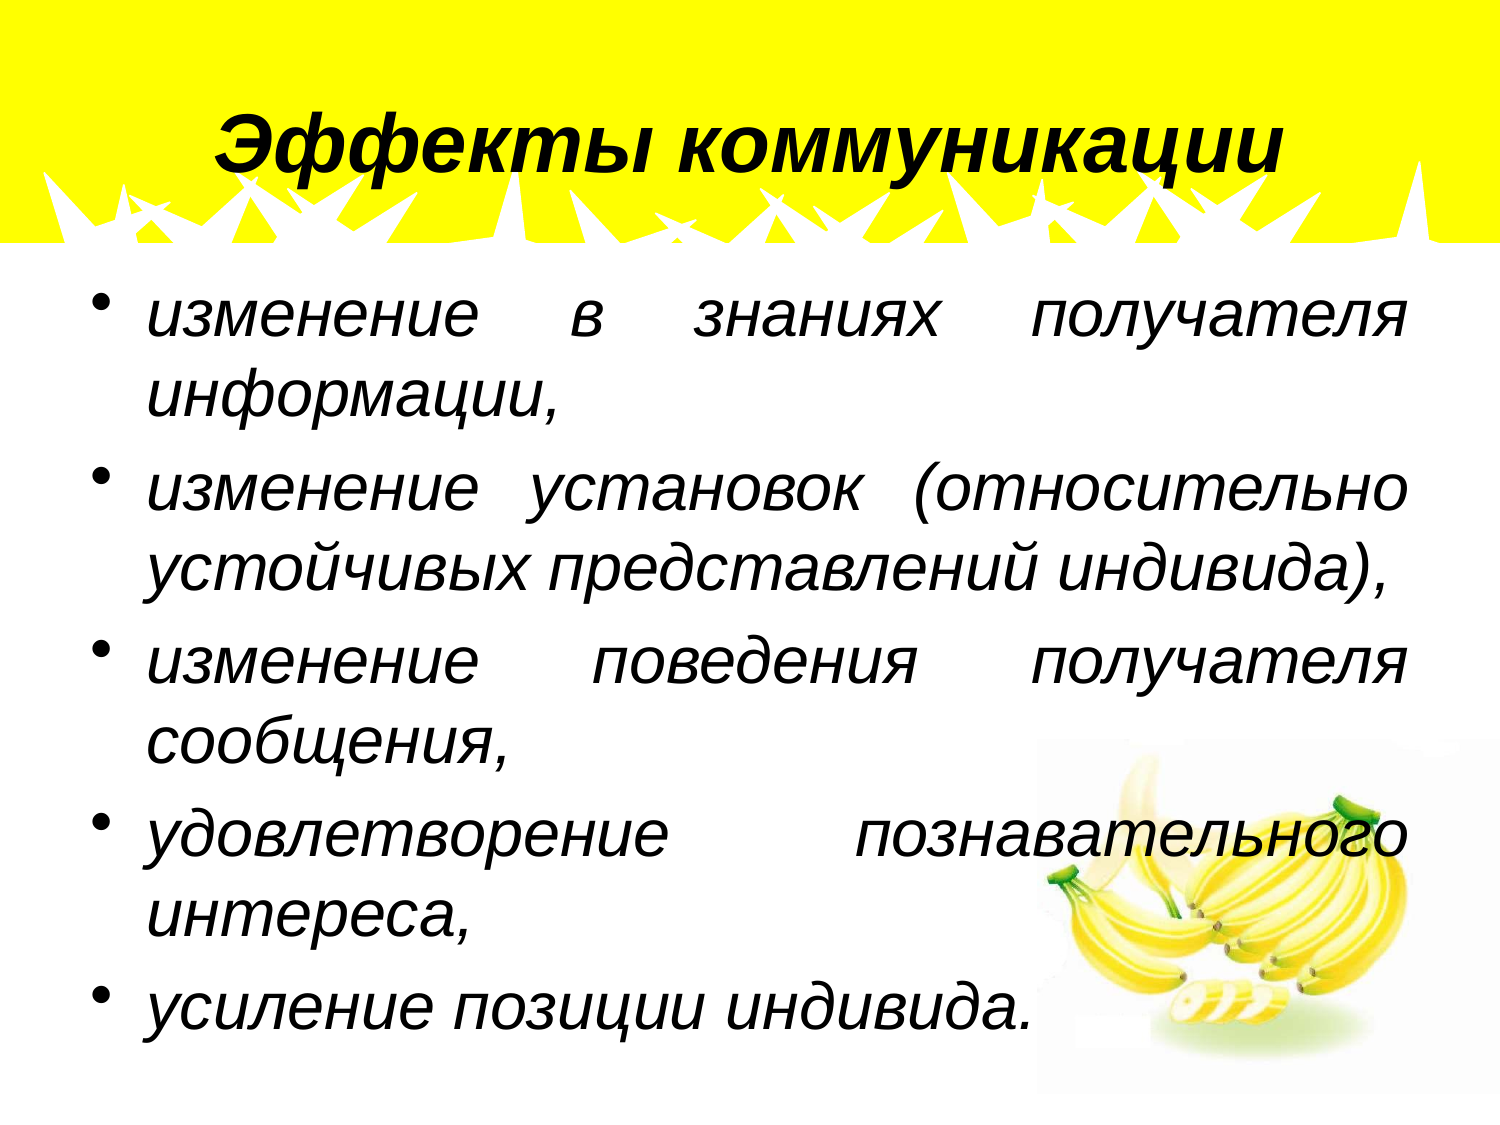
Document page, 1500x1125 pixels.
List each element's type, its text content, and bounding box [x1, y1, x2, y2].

title Эффекты коммуникации [75, 45, 1425, 233]
picture [1037, 739, 1500, 1094]
list изменение в знаниях получателя информации, изменение установок (относительно устойчивых представлений индивида), изменение поведения получателя сообщения, удовлетворение познавательного интереса, усиление позиции индивида. [75, 262, 1425, 1005]
